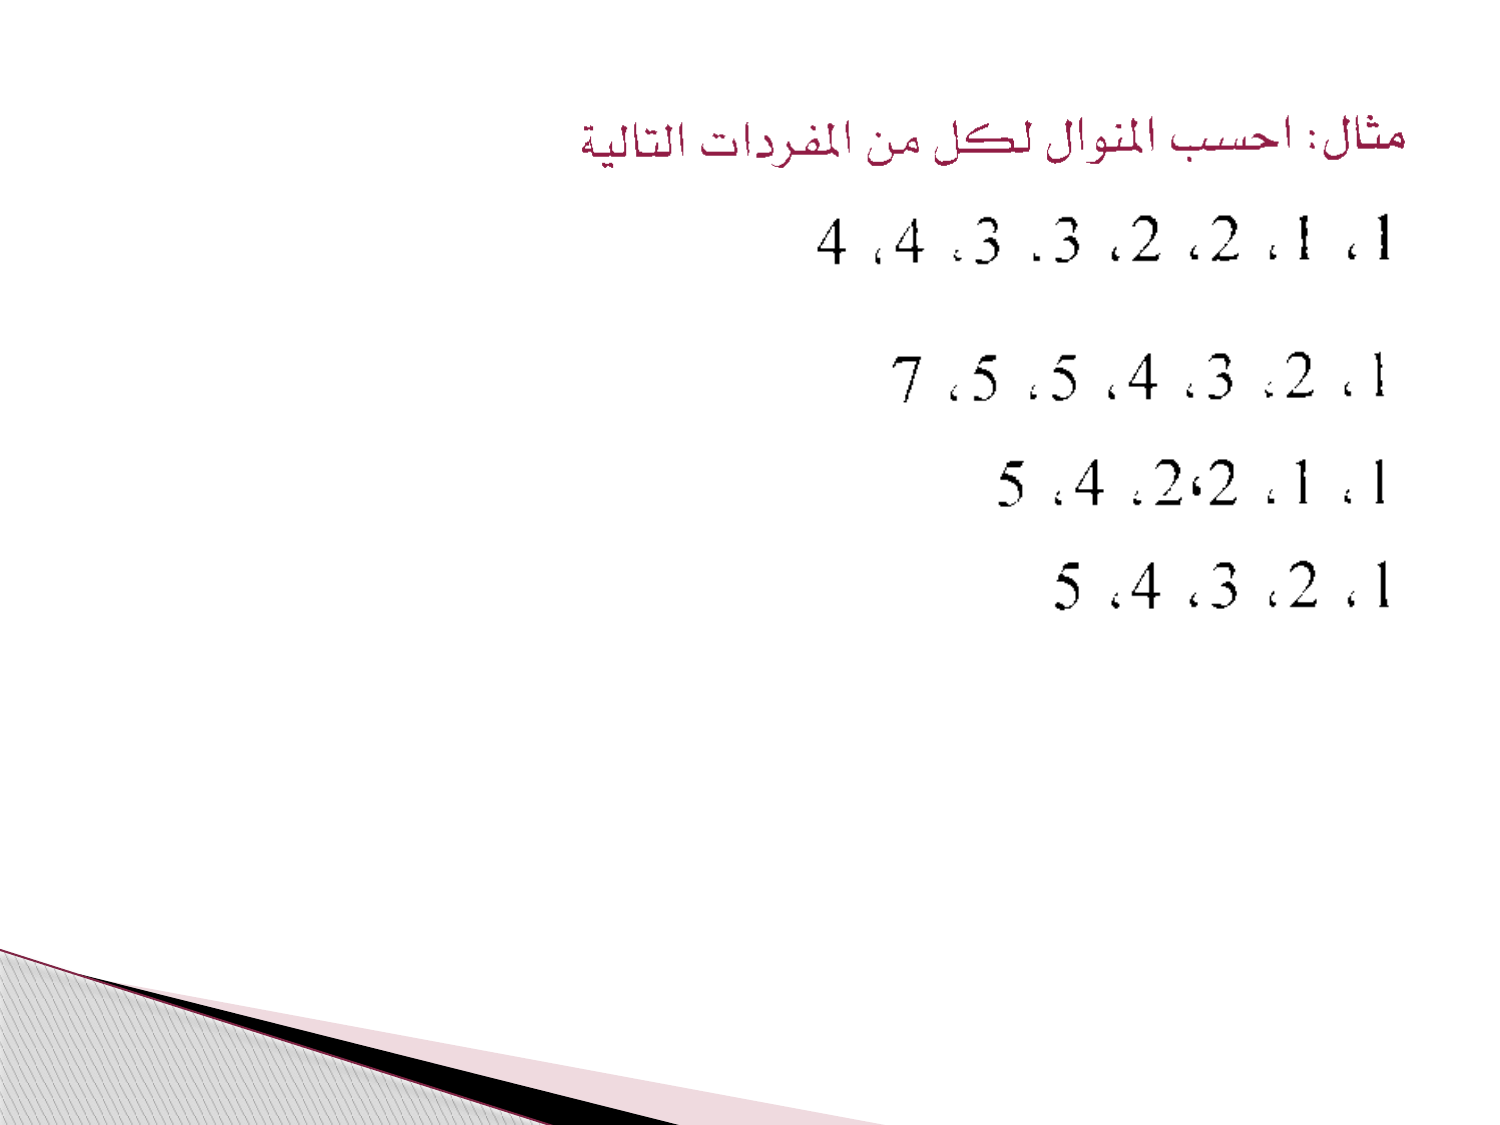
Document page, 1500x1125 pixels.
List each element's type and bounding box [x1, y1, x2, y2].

picture [1021, 550, 1415, 628]
picture [867, 337, 1406, 420]
picture [974, 444, 1409, 522]
picture [785, 207, 1408, 281]
picture [548, 101, 1462, 177]
